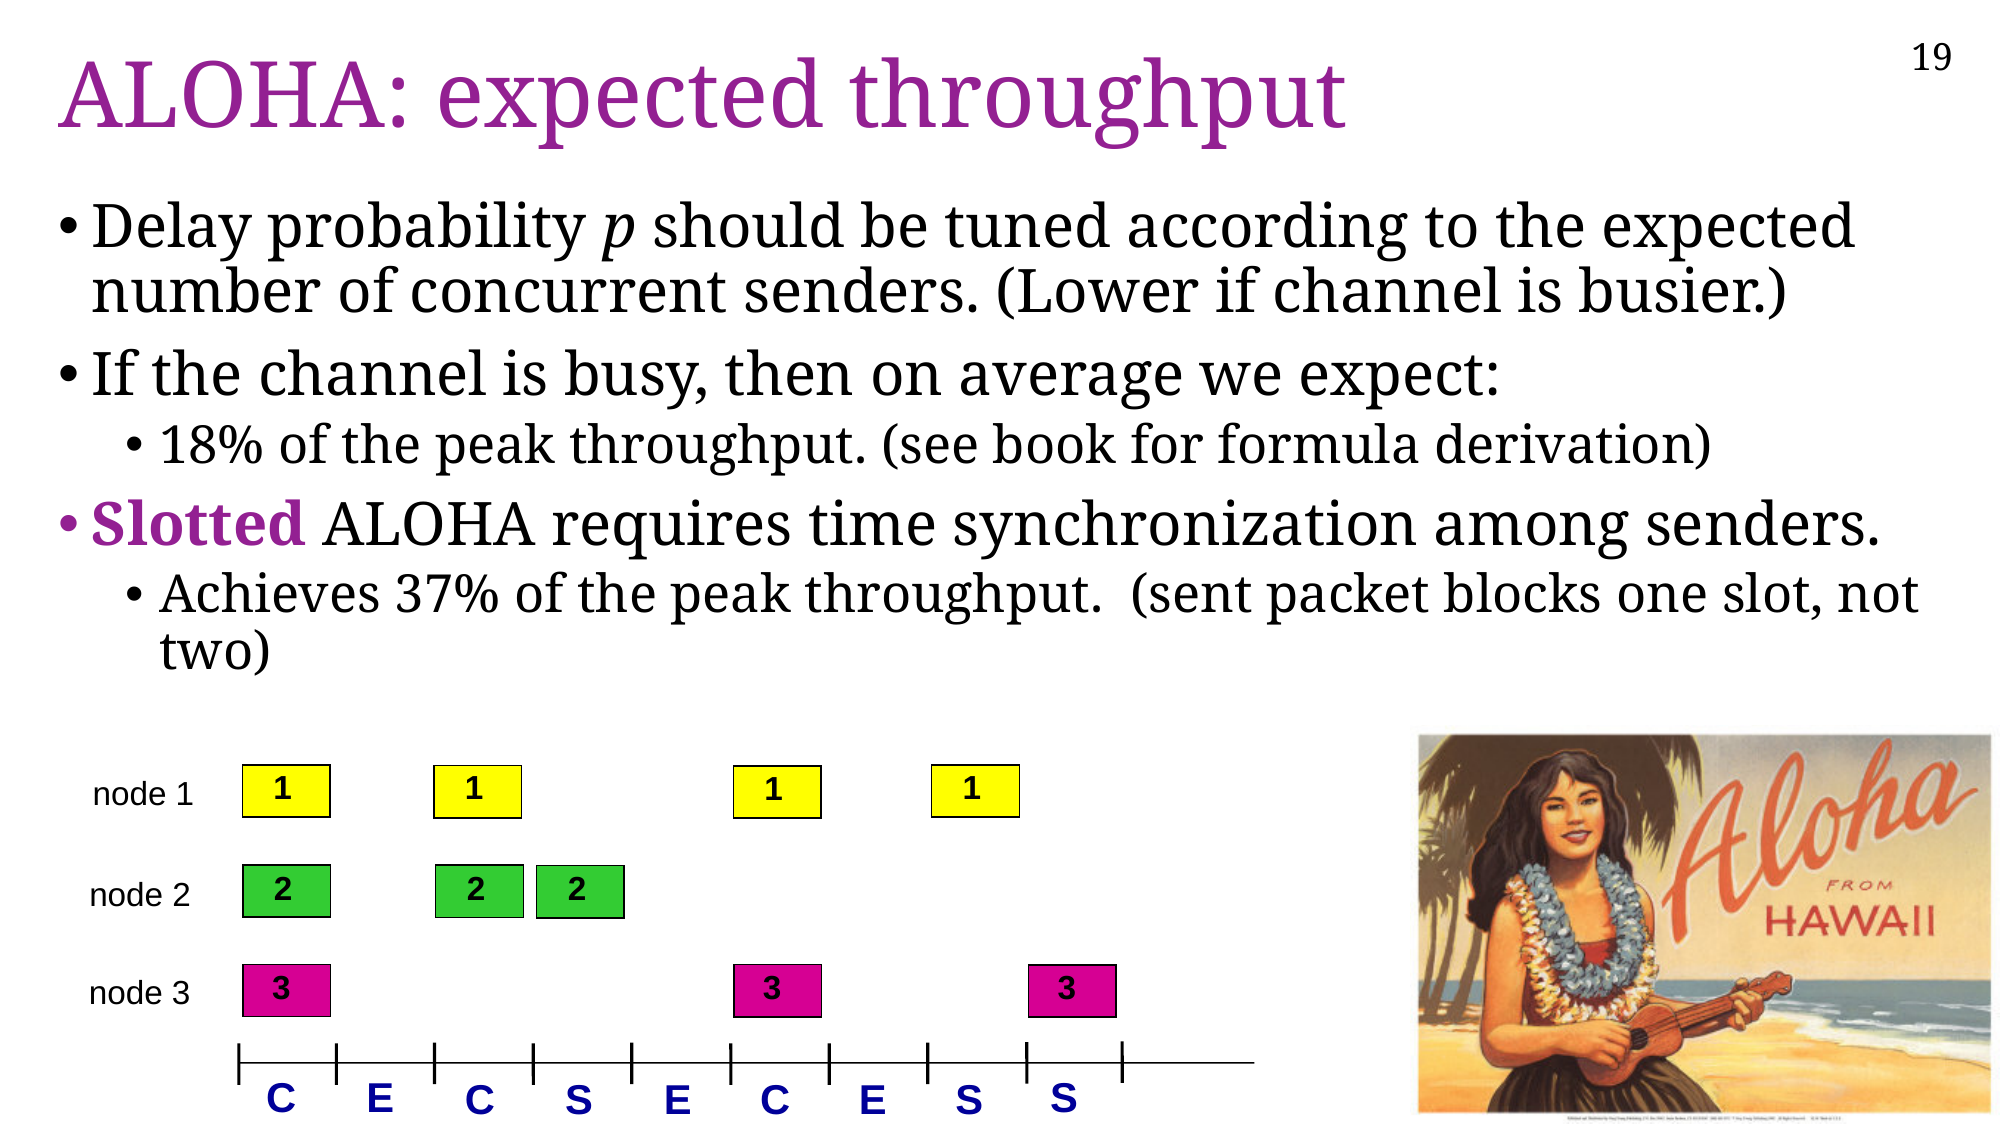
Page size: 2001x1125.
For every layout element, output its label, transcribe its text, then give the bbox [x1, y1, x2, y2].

picture [1410, 725, 2000, 1124]
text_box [73, 758, 1255, 1125]
list Delay probability p should be tuned according to the expected number of concurrent senders. (Lower if channel is busier.) If the channel is busy, then on average we expect: 18% of the peak throughput. (see book for formula derivation) Slotted ALOHA requires time synchronization among senders. Achieves 37% of the peak throughput. (sent packet blocks one slot, not two) [43, 188, 1953, 747]
title ALOHA: expected throughput [43, 25, 1953, 171]
